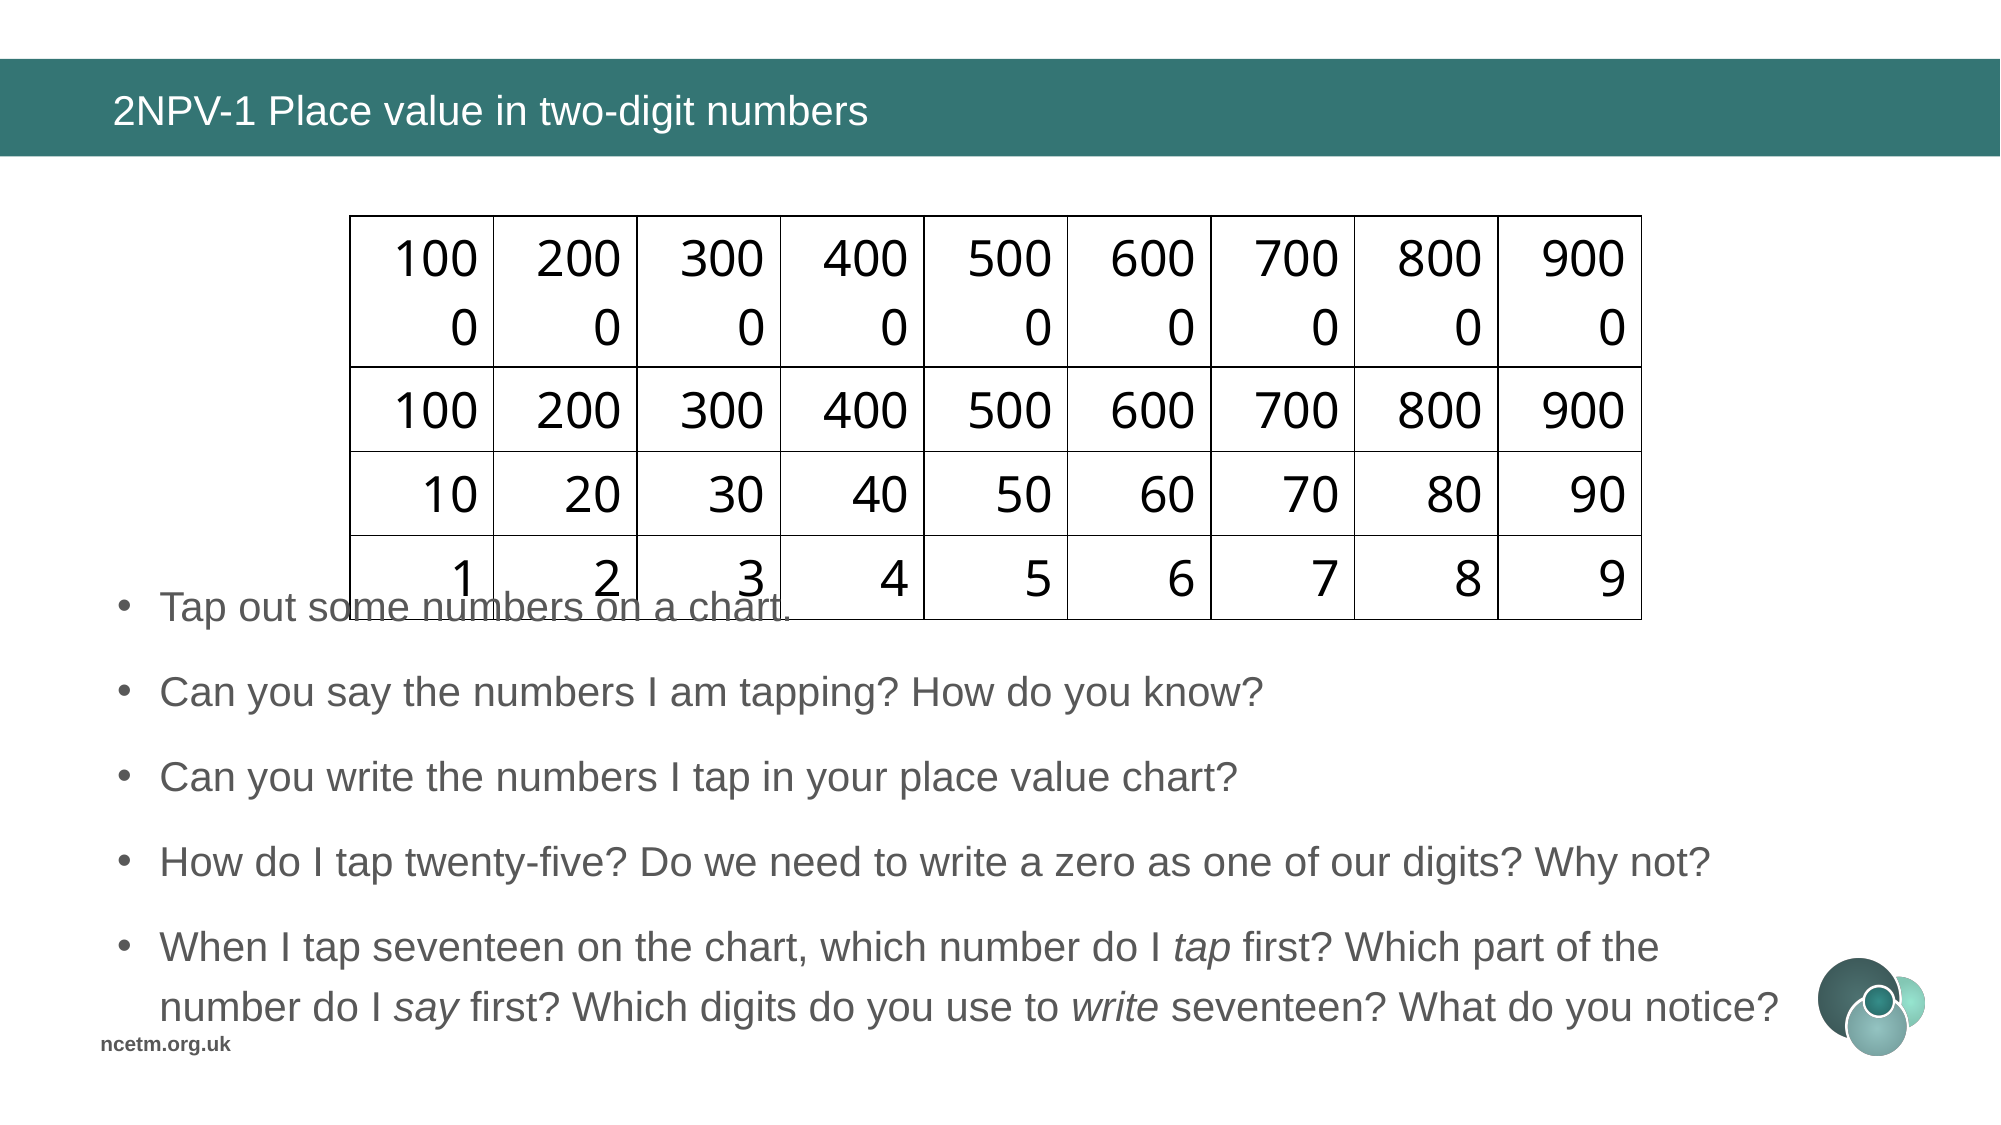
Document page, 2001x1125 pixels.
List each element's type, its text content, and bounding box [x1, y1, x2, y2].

table_cell 6 [1068, 536, 1210, 562]
table_header 8000 [1355, 217, 1497, 366]
table_cell 2 [494, 536, 636, 562]
table_cell 500 [925, 368, 1067, 451]
table_cell 90 [1499, 452, 1641, 535]
table_cell 300 [638, 368, 780, 451]
table_cell 4 [781, 536, 923, 562]
table_cell 50 [925, 452, 1067, 535]
table_cell 400 [781, 368, 923, 451]
table_cell 7 [1212, 536, 1354, 562]
table_cell 700 [1212, 368, 1354, 451]
table_cell 30 [638, 452, 780, 535]
table_cell 800 [1355, 368, 1497, 451]
table_cell 3 [638, 536, 780, 562]
table_cell 1 [351, 536, 493, 562]
table_header 5000 [925, 217, 1067, 366]
table_cell 5 [925, 536, 1067, 562]
table_header 9000 [1499, 217, 1641, 366]
table_header 6000 [1068, 217, 1210, 366]
table_cell 200 [494, 368, 636, 451]
table_cell 9 [1499, 536, 1641, 562]
picture [1818, 958, 1925, 1056]
table_cell 900 [1499, 368, 1641, 451]
table_cell 80 [1355, 452, 1497, 535]
text_box Tap out some numbers on a chart. Can you say the numbers I am tapping? How do you know? Can you write the numbers I tap in your place value chart? How do I tap twenty-five? Do we need to write a zero as one of our digits? Why not? When I tap seventeen on the chart, which number do I tap first? Which part of the number do I say first? Which digits do you use to write seventeen? What do you notice? [102, 562, 1811, 1049]
table_cell 8 [1355, 536, 1497, 562]
table_header 3000 [638, 217, 780, 366]
table_cell 70 [1212, 452, 1354, 535]
table_cell 60 [1068, 452, 1210, 535]
table_header 1000 [351, 217, 493, 366]
table_cell 20 [494, 452, 636, 535]
table_cell 10 [351, 452, 493, 535]
title 2NPV-1 Place value in two-digit numbers [97, 76, 1945, 147]
table_header 2000 [494, 217, 636, 366]
table_header 7000 [1212, 217, 1354, 366]
table_cell 600 [1068, 368, 1210, 451]
table_cell 100 [351, 368, 493, 451]
table_header 4000 [781, 217, 923, 366]
table_cell 40 [781, 452, 923, 535]
